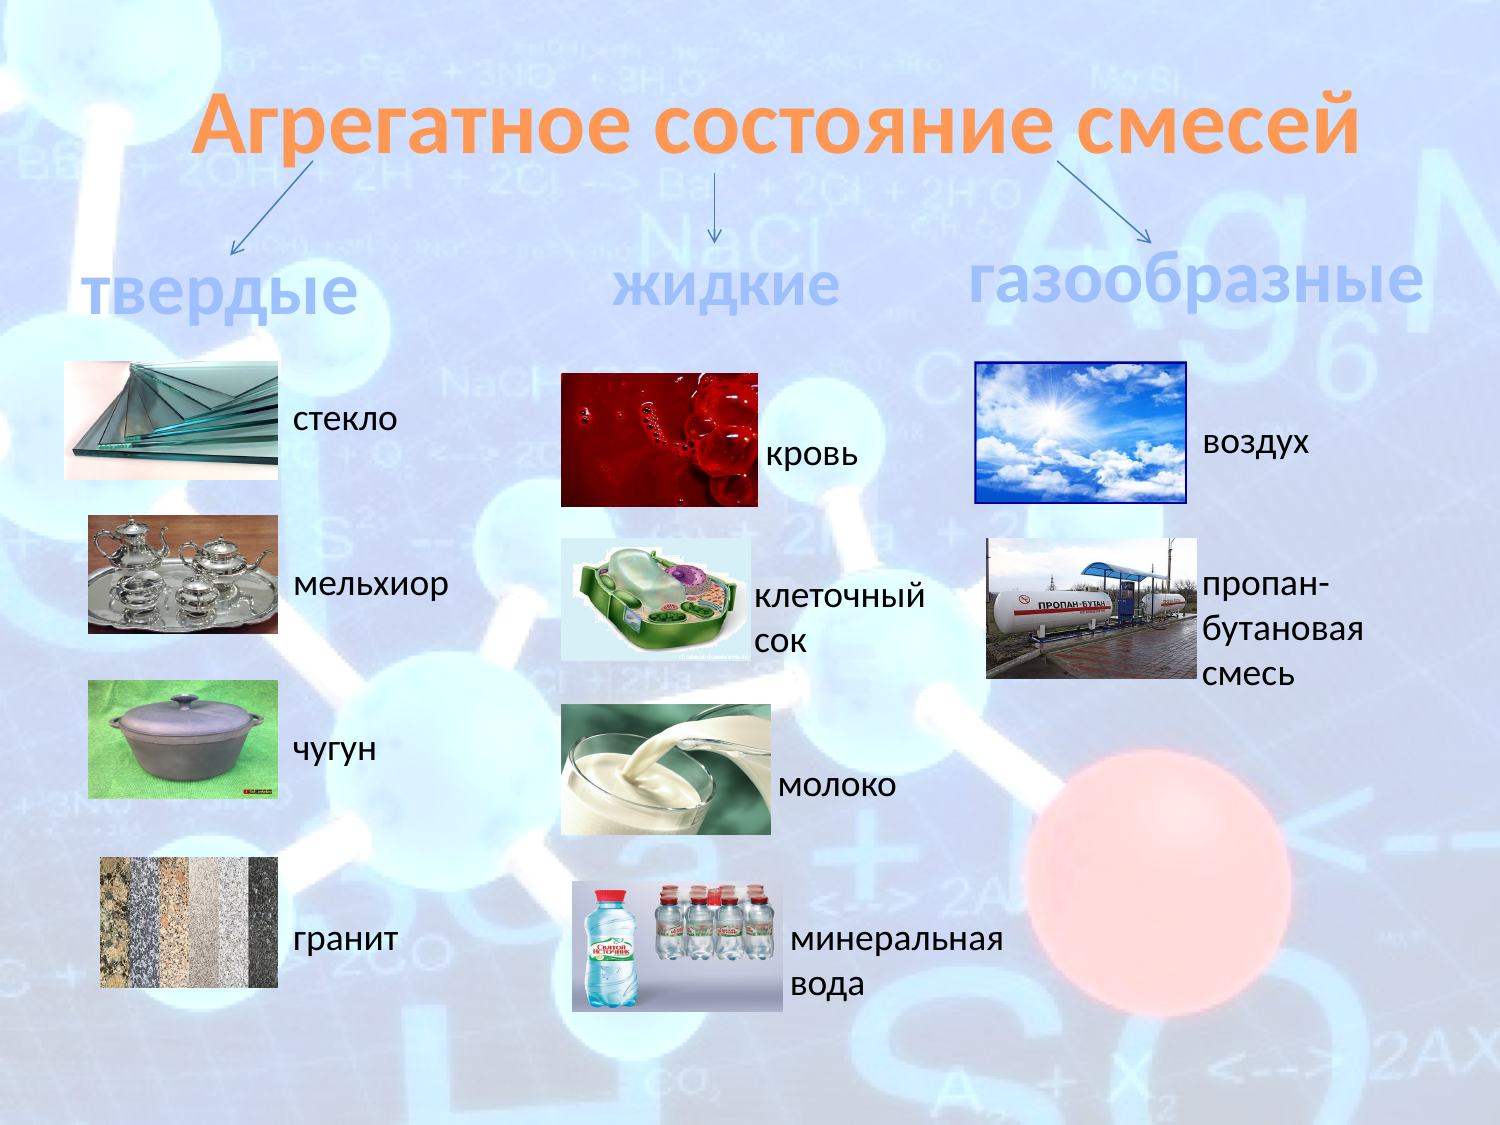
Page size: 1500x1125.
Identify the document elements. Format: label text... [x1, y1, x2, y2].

text_box газообразные [953, 219, 1441, 325]
text_box кровь [762, 420, 873, 481]
text_box воздух [1193, 408, 1325, 469]
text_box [1056, 160, 1152, 244]
text_box минеральная вода [787, 905, 1028, 1010]
picture [0, 0, 1500, 1125]
text_box твердые [66, 231, 375, 337]
text_box молоко [776, 751, 921, 812]
text_box мельхиор [282, 550, 465, 611]
text_box пропан- бутановая смесь [1187, 550, 1468, 701]
text_box Агрегатное состояние смесей [175, 54, 1379, 180]
text_box чугун [282, 715, 393, 776]
text_box клеточный сок [751, 562, 950, 668]
text_box жидкие [597, 231, 857, 327]
text_box гранит [282, 905, 414, 965]
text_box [229, 160, 314, 256]
text_box стекло [283, 385, 414, 445]
